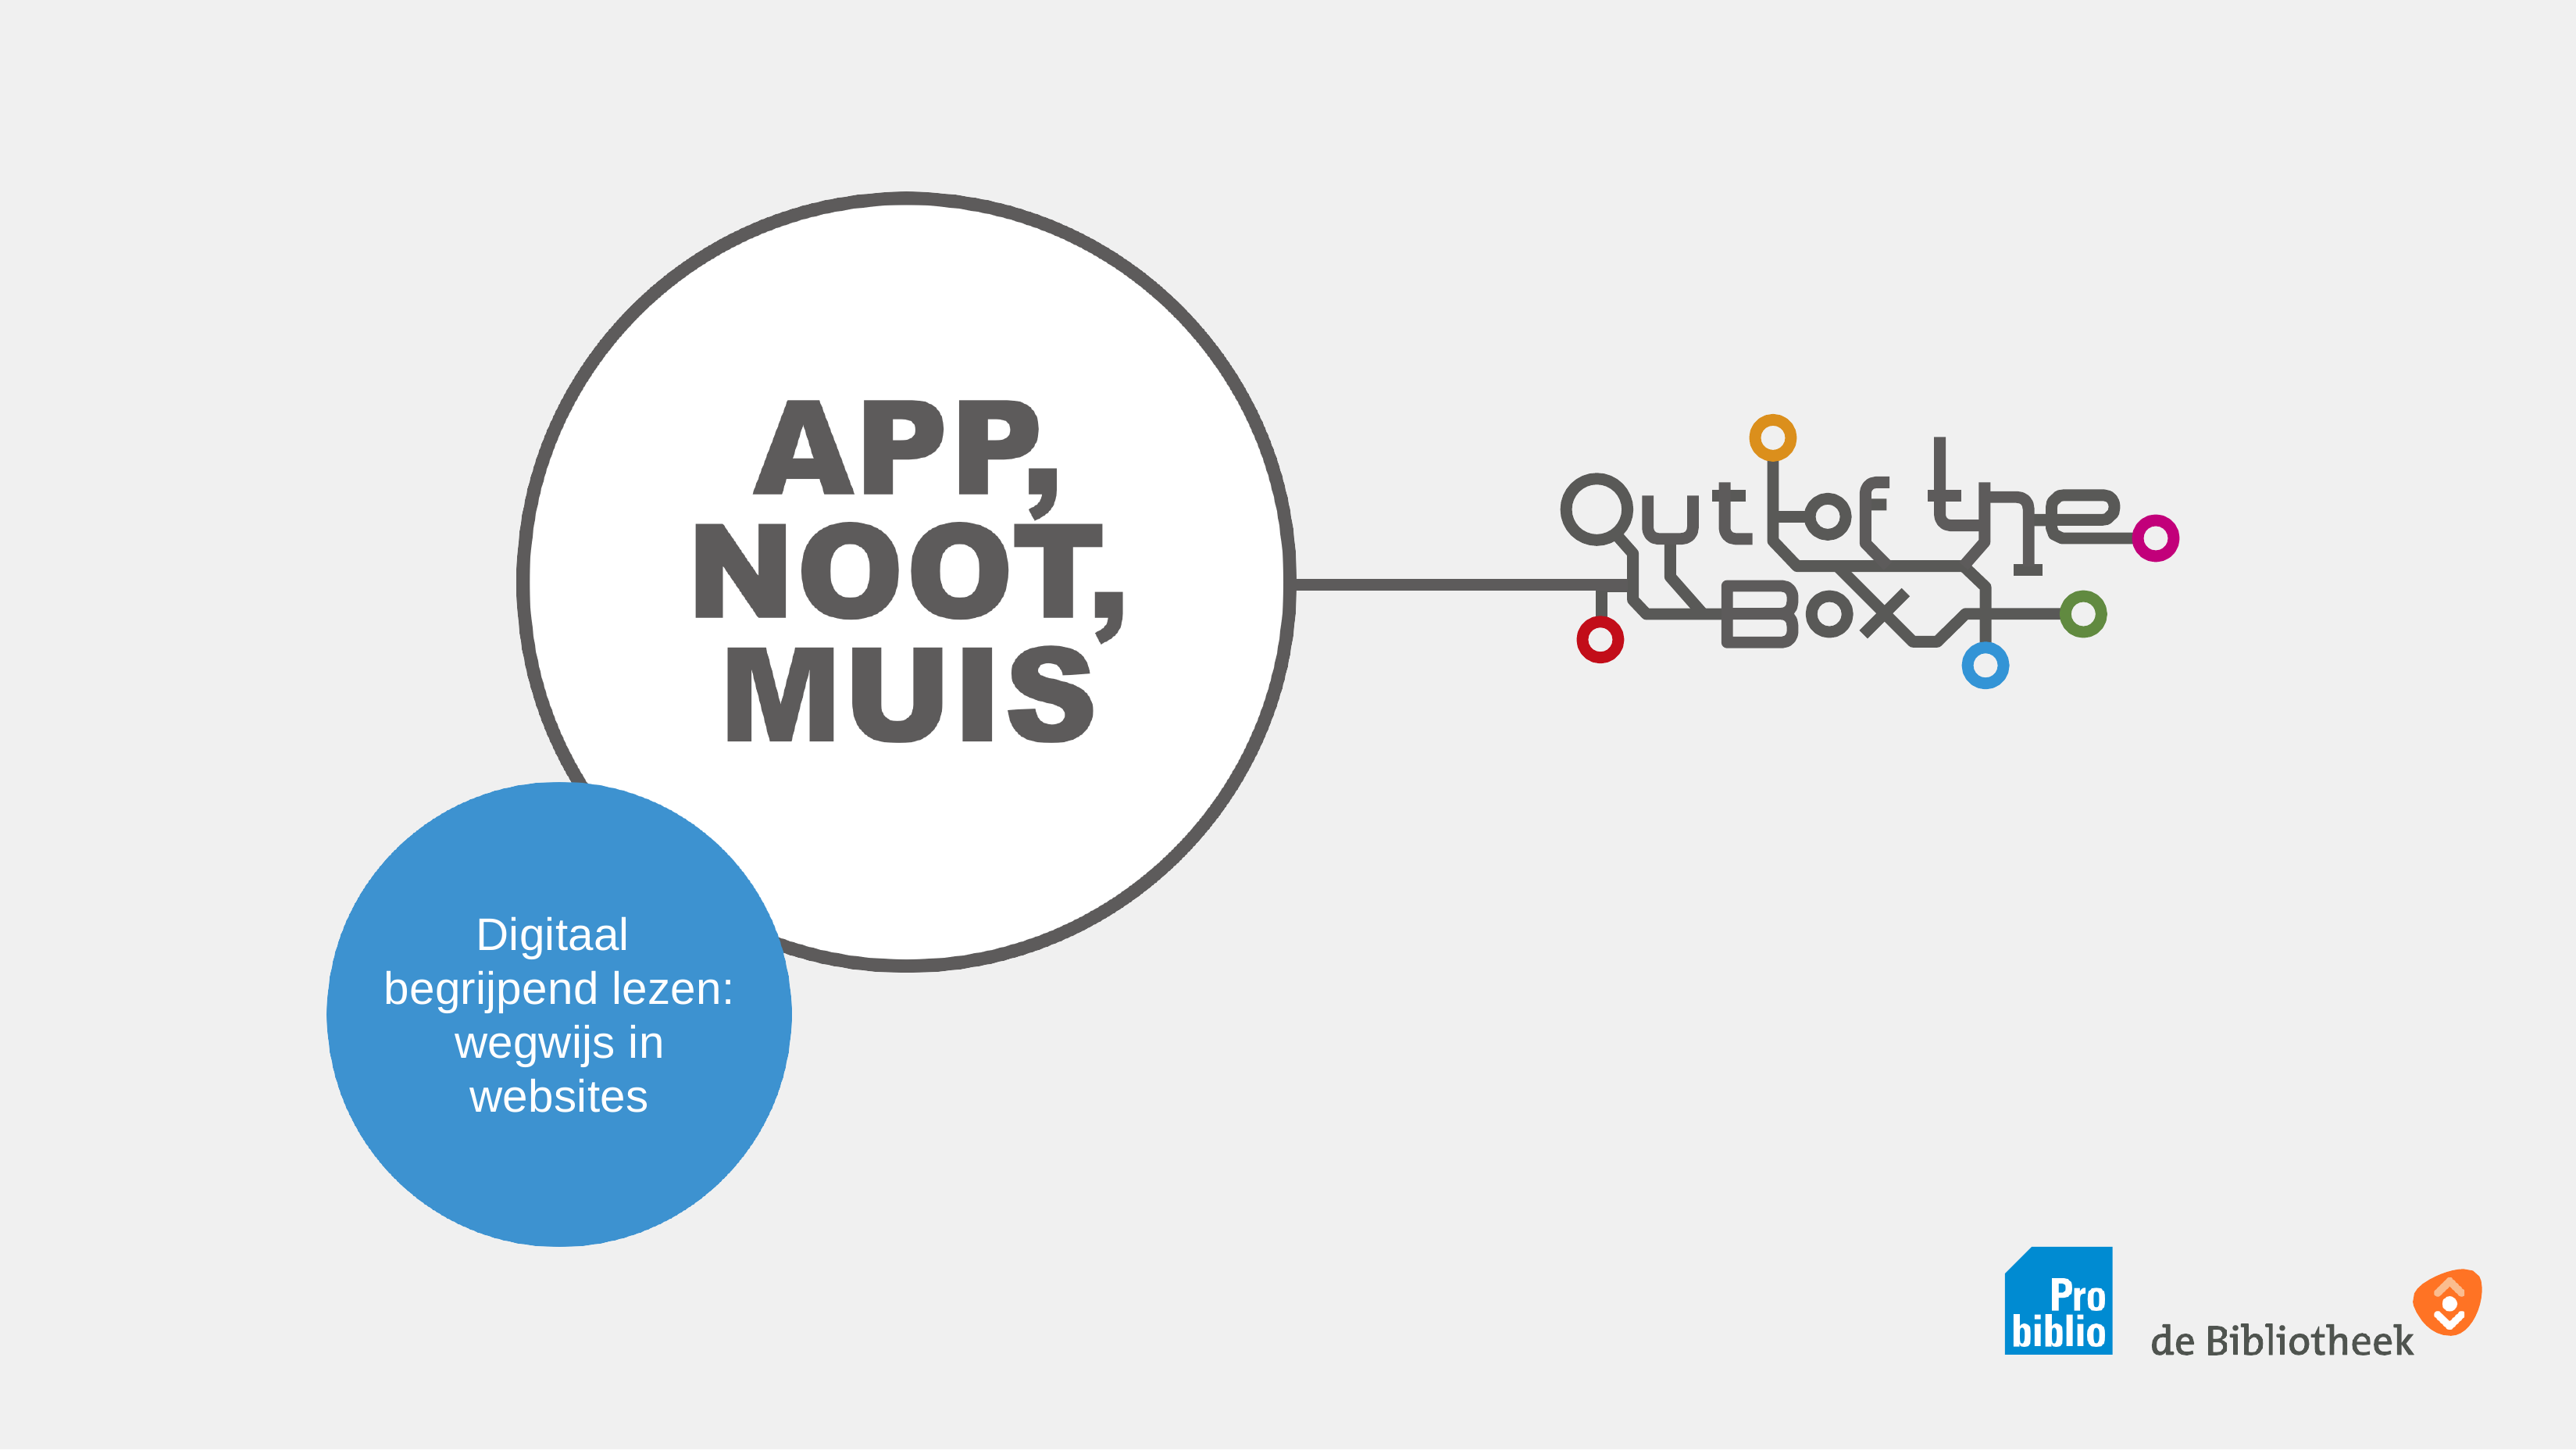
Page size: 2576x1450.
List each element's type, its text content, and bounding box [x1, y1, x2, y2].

text_box [2182, 1333, 2195, 1345]
text_box [326, 191, 1297, 1247]
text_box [1290, 413, 2180, 1355]
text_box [2207, 1269, 2482, 1356]
text_box [2182, 1350, 2194, 1355]
text_box Digitaal begrijpend lezen: wegwijs in websites [381, 901, 737, 1121]
